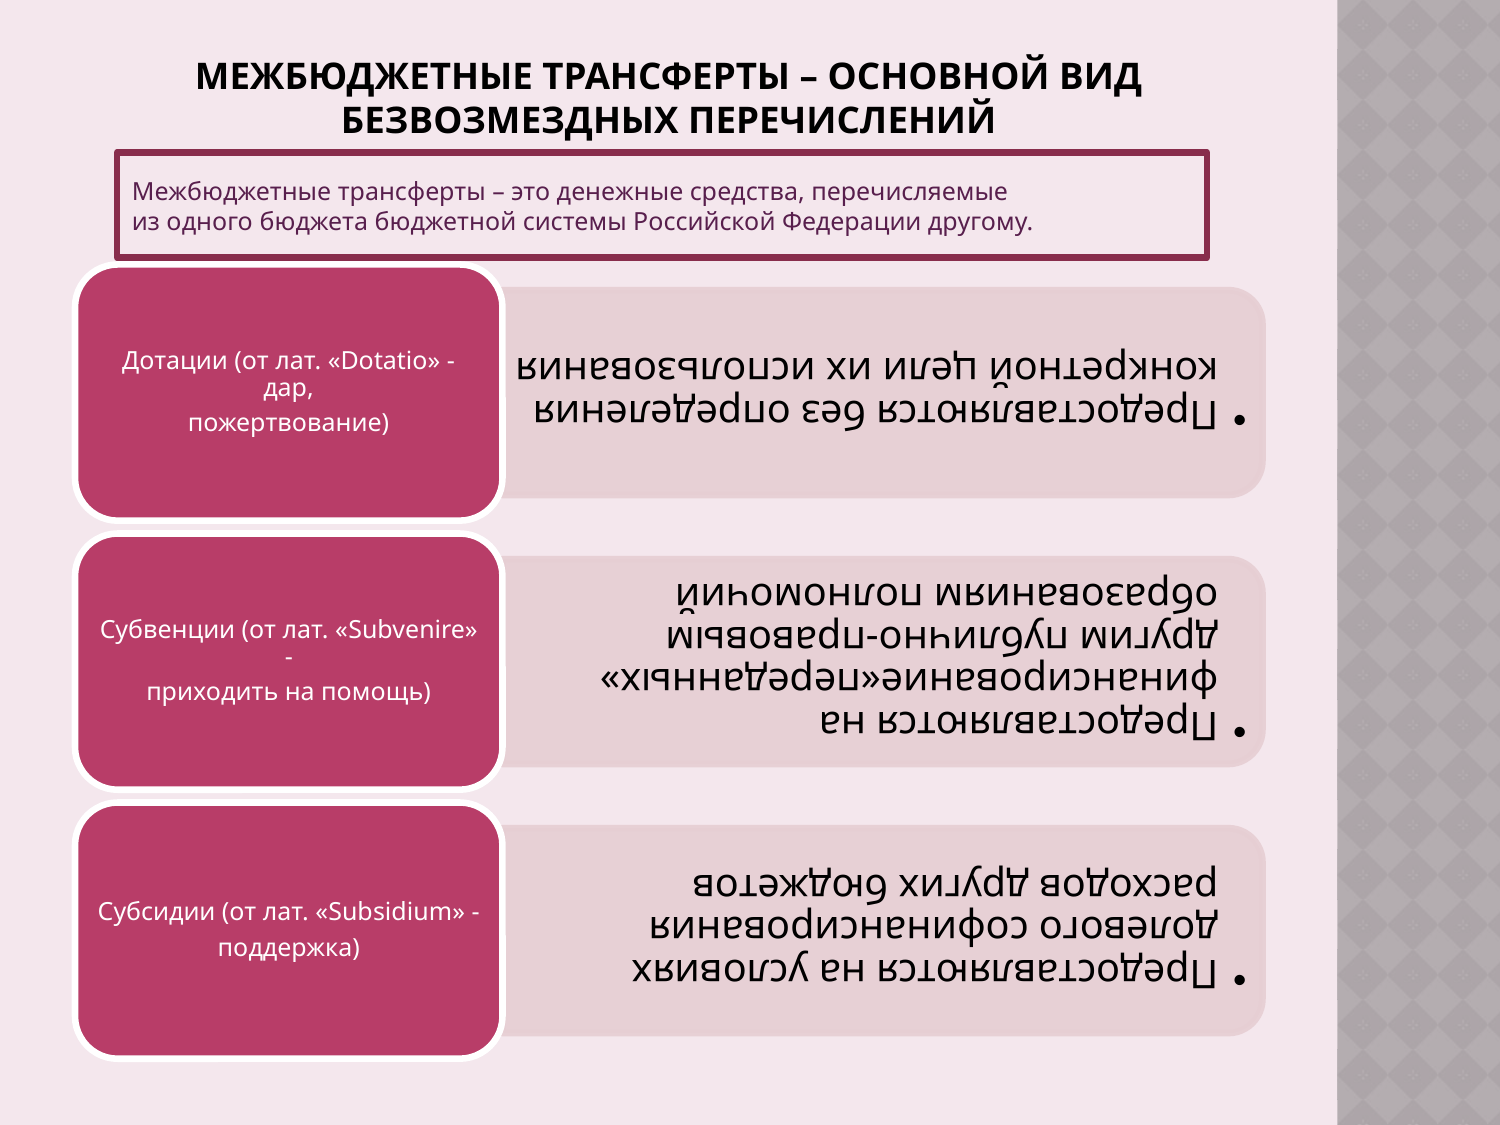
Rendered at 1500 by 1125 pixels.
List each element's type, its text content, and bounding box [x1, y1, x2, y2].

title Межбюджетные трансферты – основной вид безвозмездных перечислений [75, 52, 1263, 176]
text_box Межбюджетные трансферты – это денежные средства, перечисляемые из одного бюджета бюджетной системы Российской Федерации другому. [114, 149, 1210, 261]
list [74, 263, 1263, 1060]
